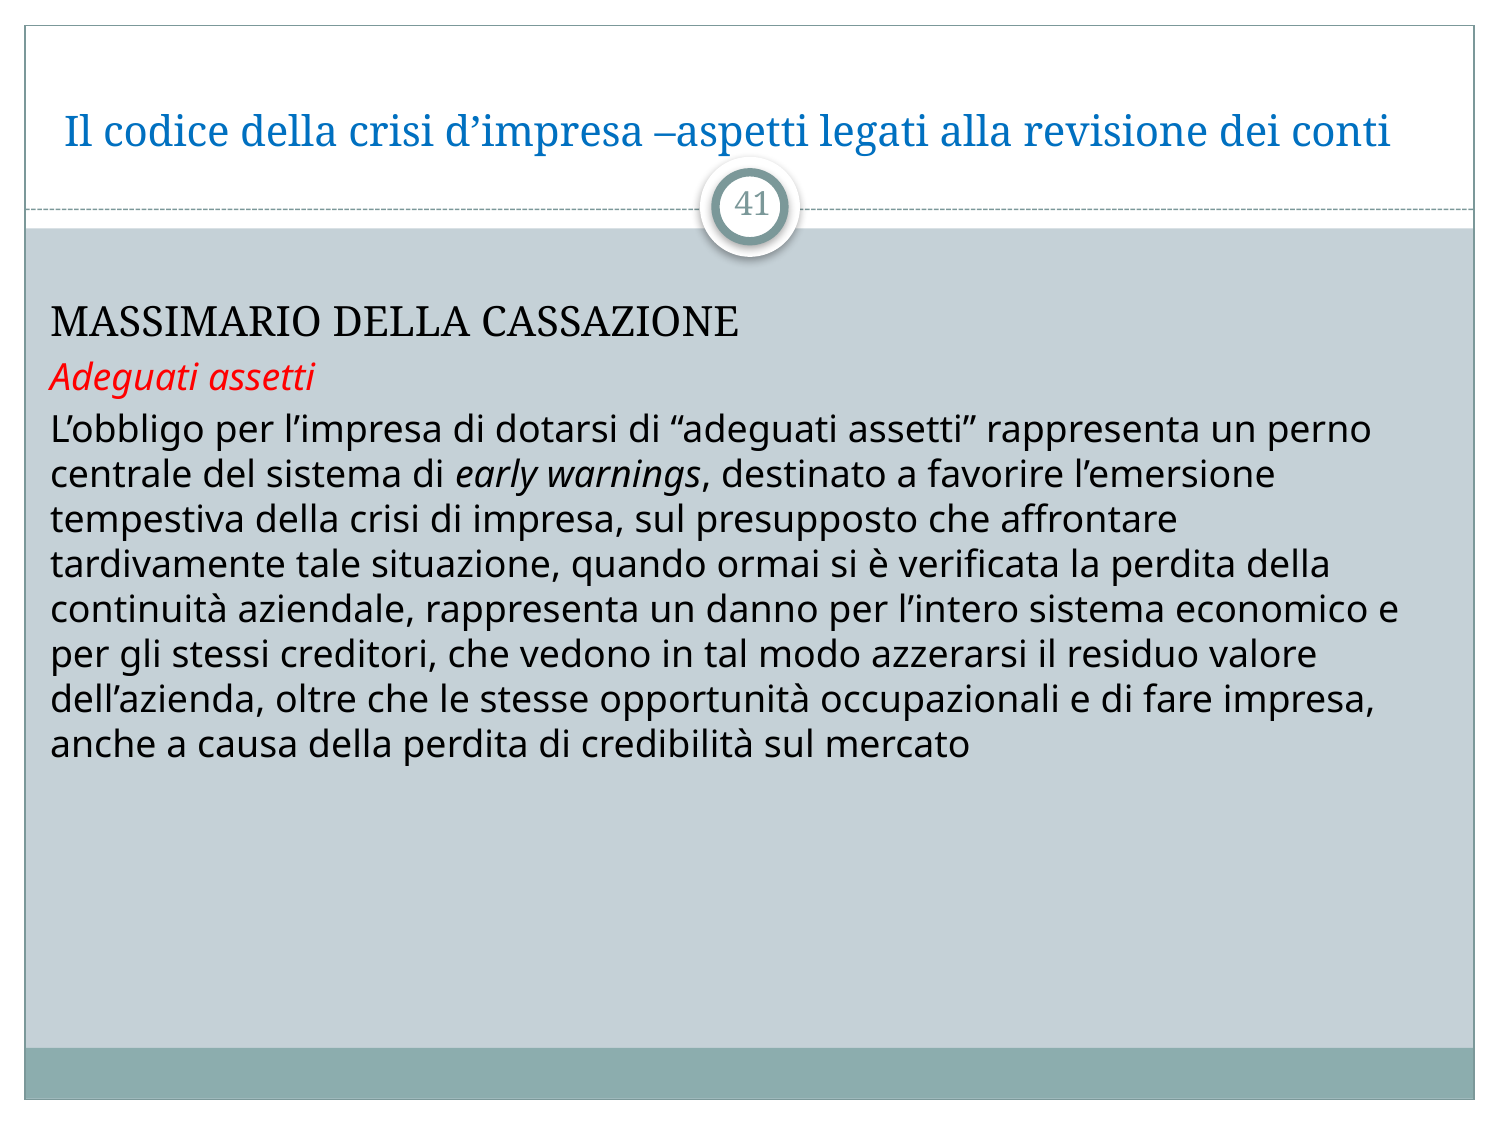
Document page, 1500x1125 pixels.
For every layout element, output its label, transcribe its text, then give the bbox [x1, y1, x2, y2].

title Il codice della crisi d’impresa –aspetti legati alla revisione dei conti [49, 37, 1450, 162]
slide_number 41 [715, 168, 791, 241]
list MASSIMARIO DELLA CASSAZIONE Adeguati assetti L’obbligo per l’impresa di dotarsi di “adeguati assetti” rappresenta un perno centrale del sistema di early warnings, destinato a favorire l’emersione tempestiva della crisi di impresa, sul presupposto che affrontare tardivamente tale situazione, quando ormai si è verificata la perdita della continuità aziendale, rappresenta un danno per l’intero sistema economico e per gli stessi creditori, che vedono in tal modo azzerarsi il residuo valore dell’azienda, oltre che le stesse opportunità occupazionali e di fare impresa, anche a causa della perdita di credibilità sul mercato [35, 234, 1431, 985]
